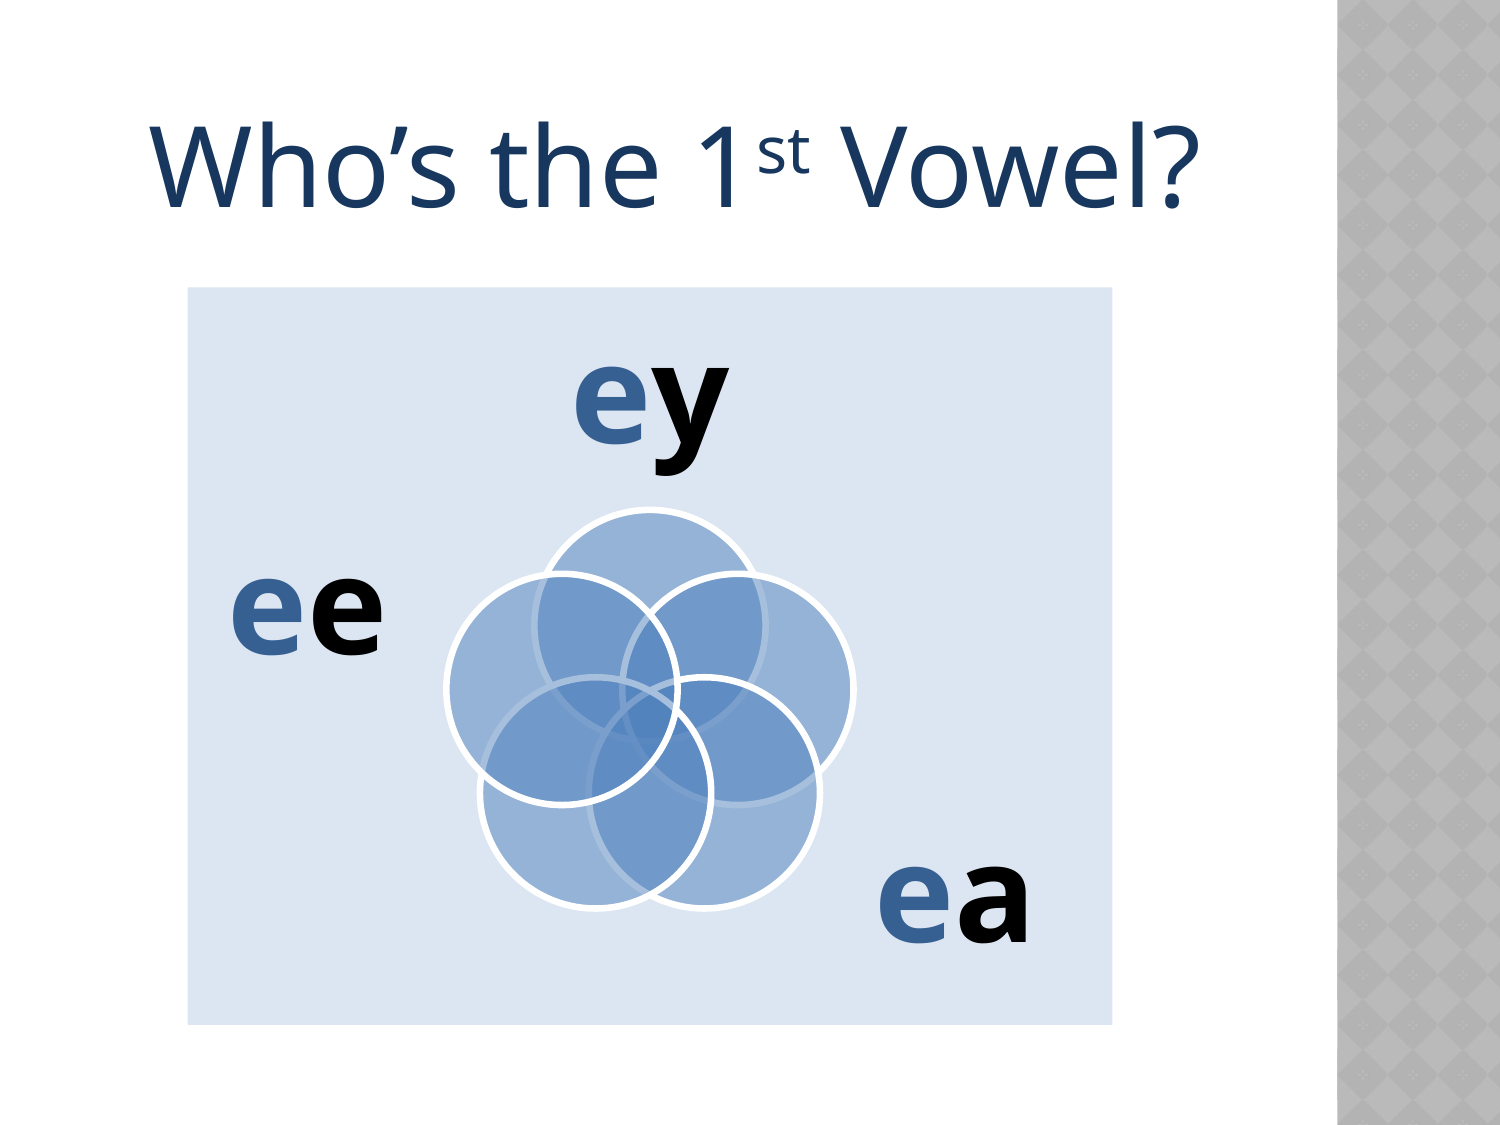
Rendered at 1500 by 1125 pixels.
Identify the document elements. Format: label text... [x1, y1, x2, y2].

text_box Who’s the 1st Vowel? [87, 87, 1263, 238]
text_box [187, 286, 1113, 1026]
